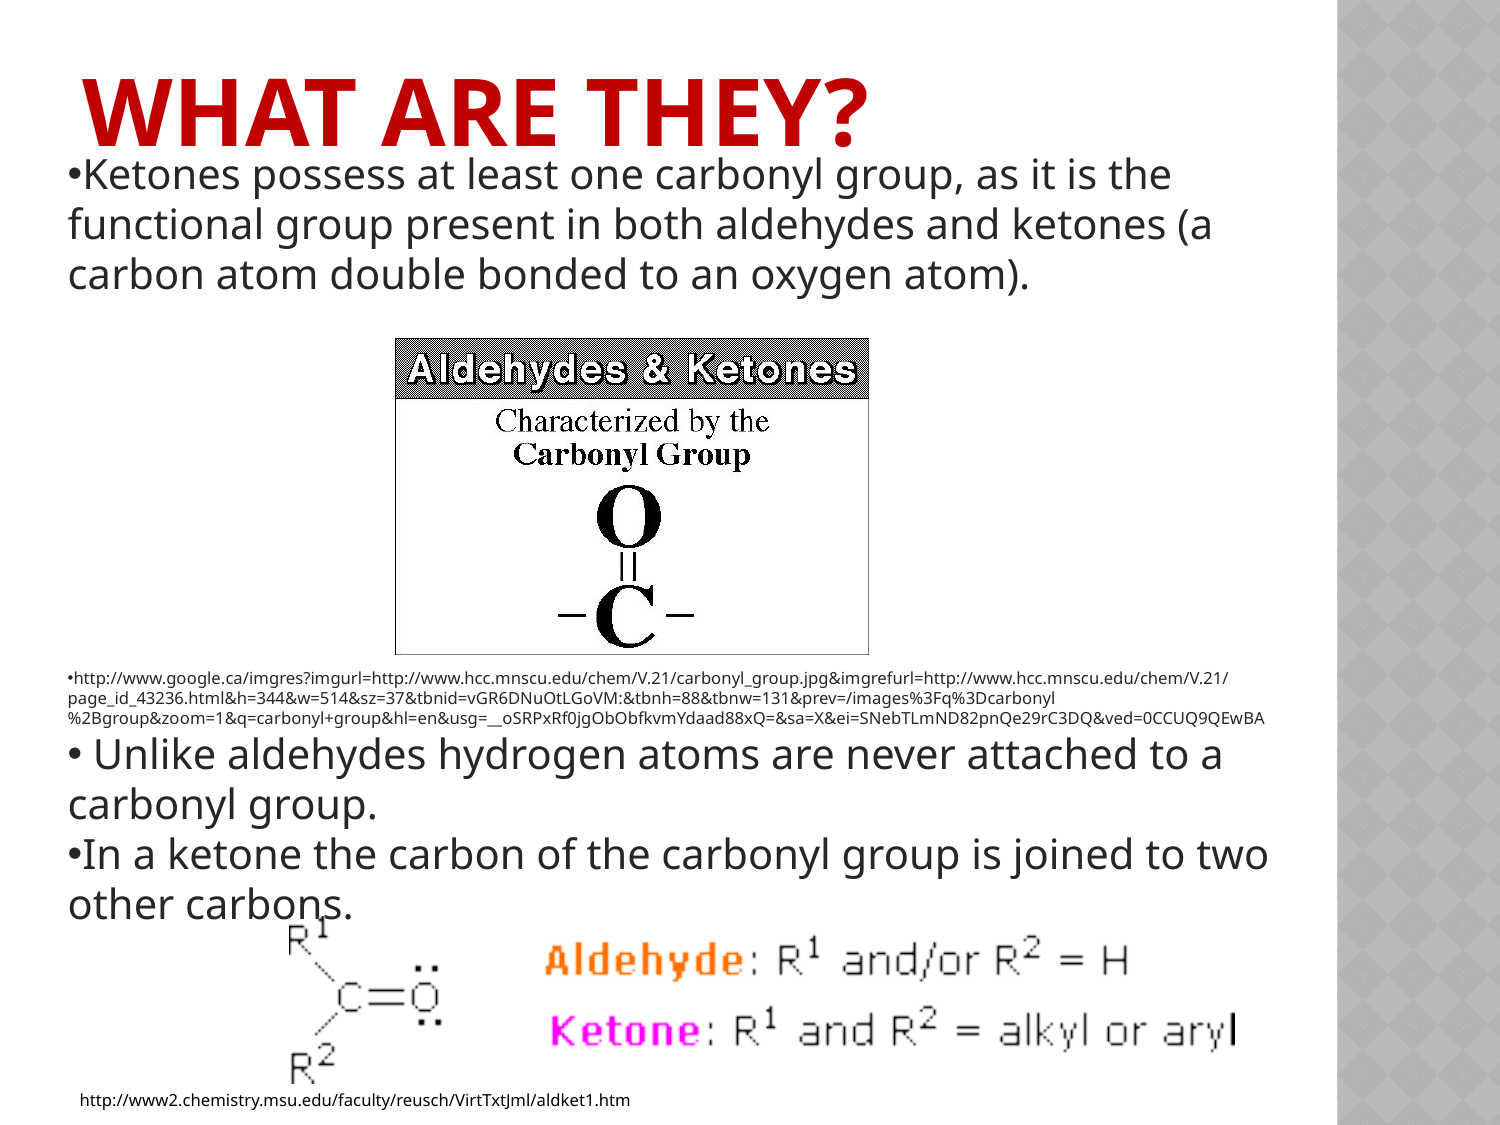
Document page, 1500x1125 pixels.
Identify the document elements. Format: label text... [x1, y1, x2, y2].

title What are they? [75, 52, 1263, 140]
text_box http://www2.chemistry.msu.edu/faculty/reusch/VirtTxtJml/aldket1.htm [64, 1082, 1306, 1117]
picture [395, 337, 869, 655]
picture [288, 916, 1235, 1085]
text_box Ketones possess at least one carbonyl group, as it is the functional group present in both aldehydes and ketones (a carbon atom double bonded to an oxygen atom). http://www.google.ca/imgres?imgurl=http://www.hcc.mnscu.edu/chem/V.21/carbonyl_group.jpg&imgrefurl=http://www.hcc.mnscu.edu/chem/V.21/page_id_43236.html&h=344&w=514&sz=37&tbnid=vGR6DNuOtLGoVM:&tbnh=88&tbnw=131&prev=/images%3Fq%3Dcarbonyl%2Bgroup&zoom=1&q=carbonyl+group&hl=en&usg=__oSRPxRf0jgObObfkvmYdaad88xQ=&sa=X&ei=SNebTLmND82pnQe29rC3DQ&ved=0CCUQ9QEwBA Unlike aldehydes hydrogen atoms are never attached to a carbonyl group. In a ketone the carbon of the carbonyl group is joined to two other carbons. [53, 140, 1306, 986]
